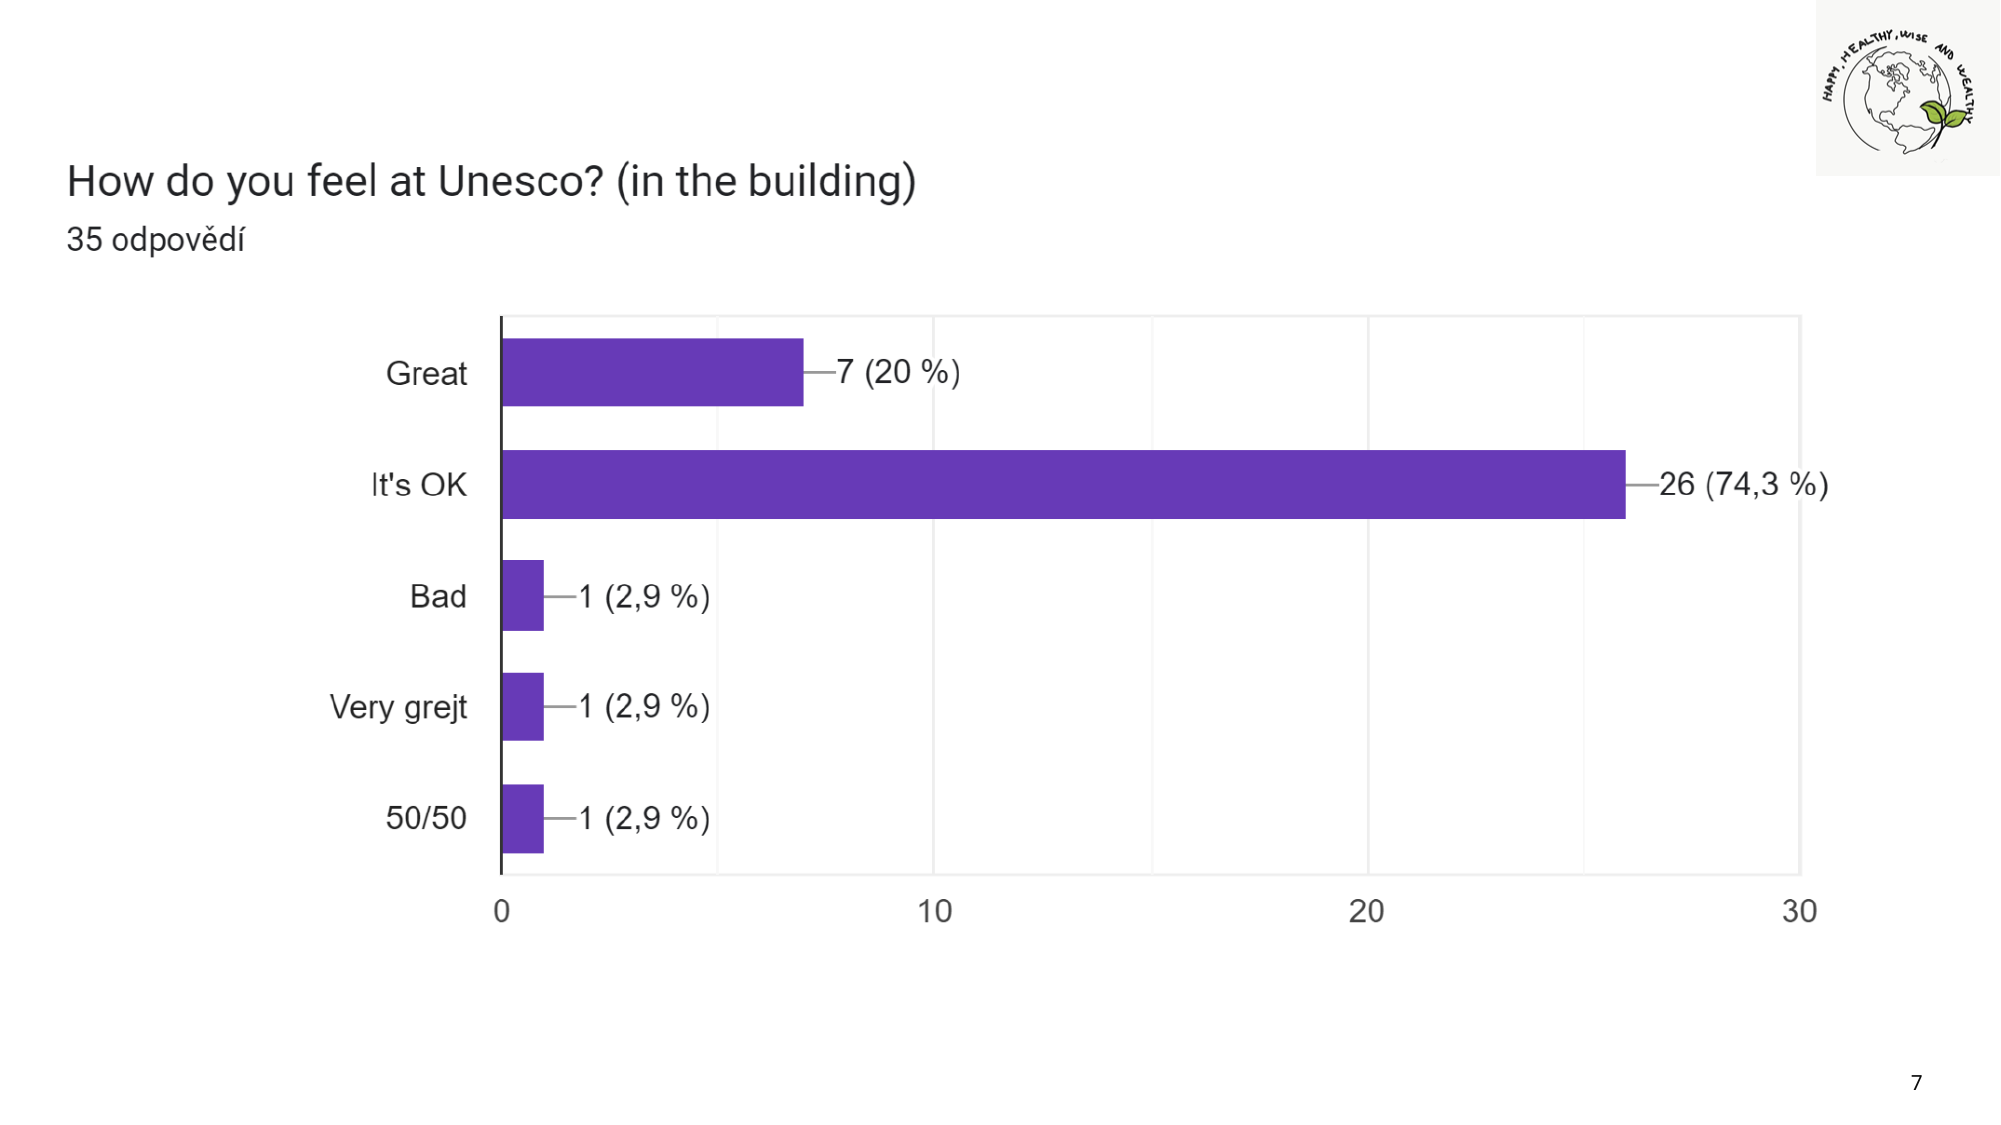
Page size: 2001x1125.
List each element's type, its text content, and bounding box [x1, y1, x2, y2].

picture [0, 0, 2000, 1039]
slide_number ‹#› [1777, 1061, 1938, 1107]
